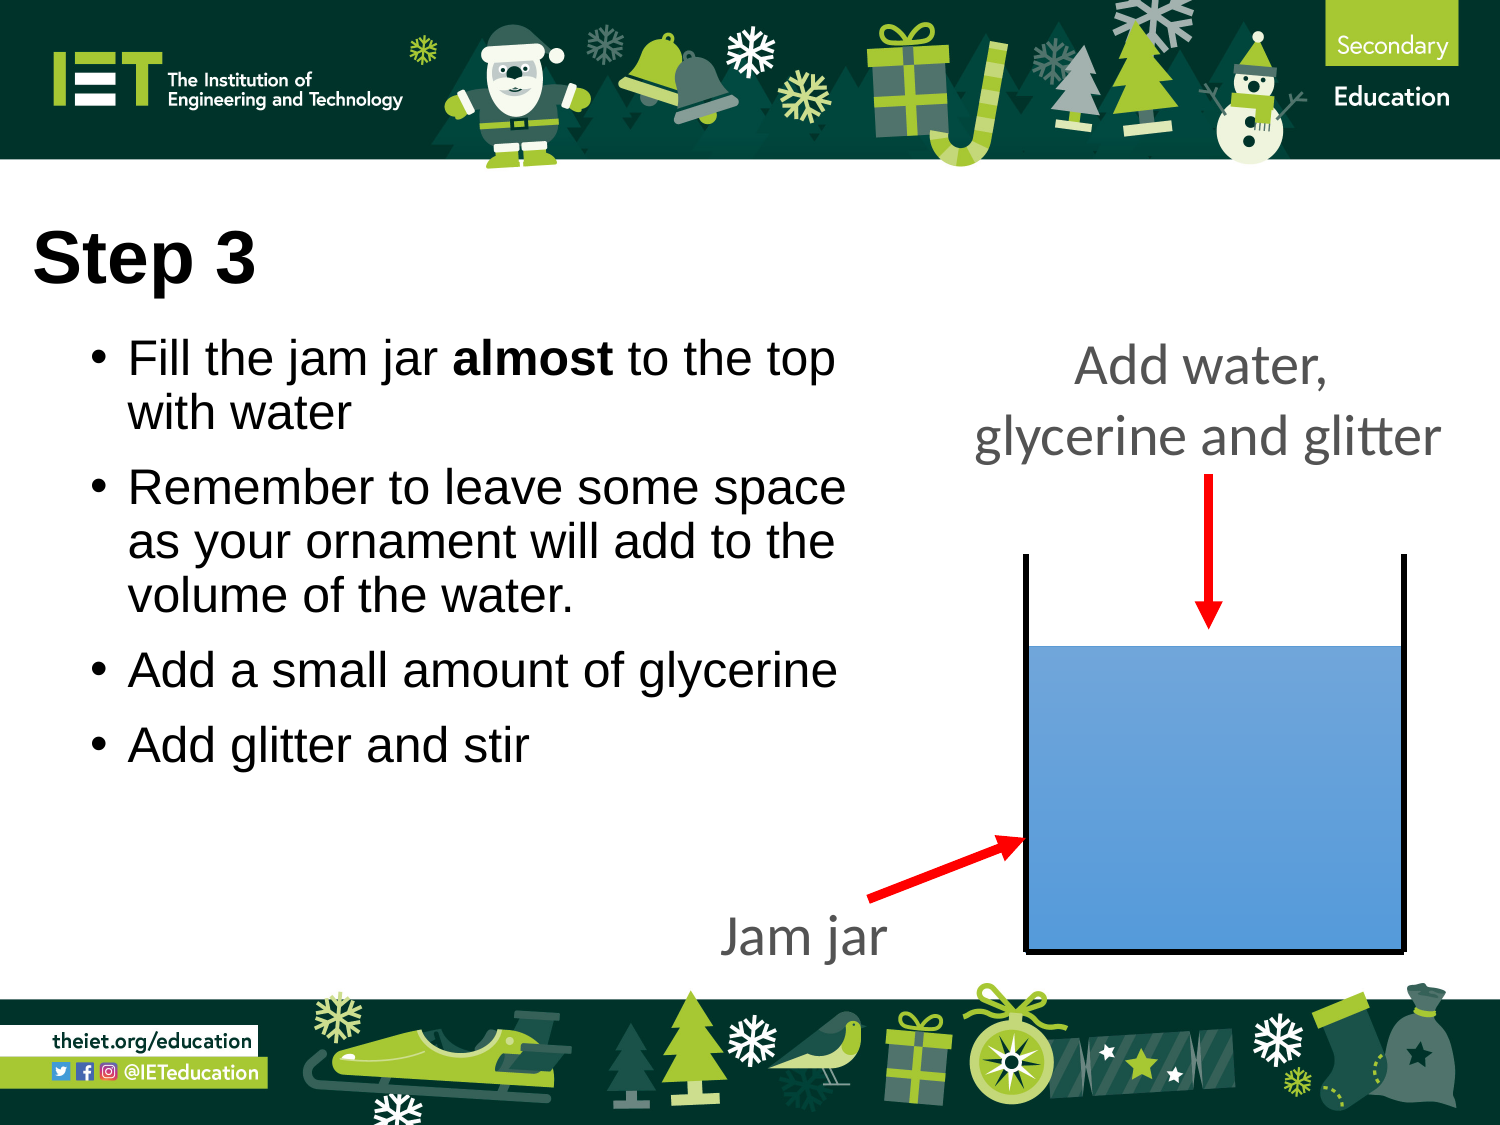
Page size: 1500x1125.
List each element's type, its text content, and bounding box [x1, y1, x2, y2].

text_box Add water, glycerine and glitter [935, 319, 1483, 474]
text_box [868, 838, 1026, 900]
title Step 3 [17, 194, 1483, 325]
list Fill the jam jar almost to the top with water Remember to leave some space as your ornament will add to the volume of the water. Add a small amount of glycerine Add glitter and stir [75, 325, 869, 887]
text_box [1025, 553, 1404, 953]
text_box Jam jar [650, 889, 958, 975]
picture [0, 0, 1500, 1125]
